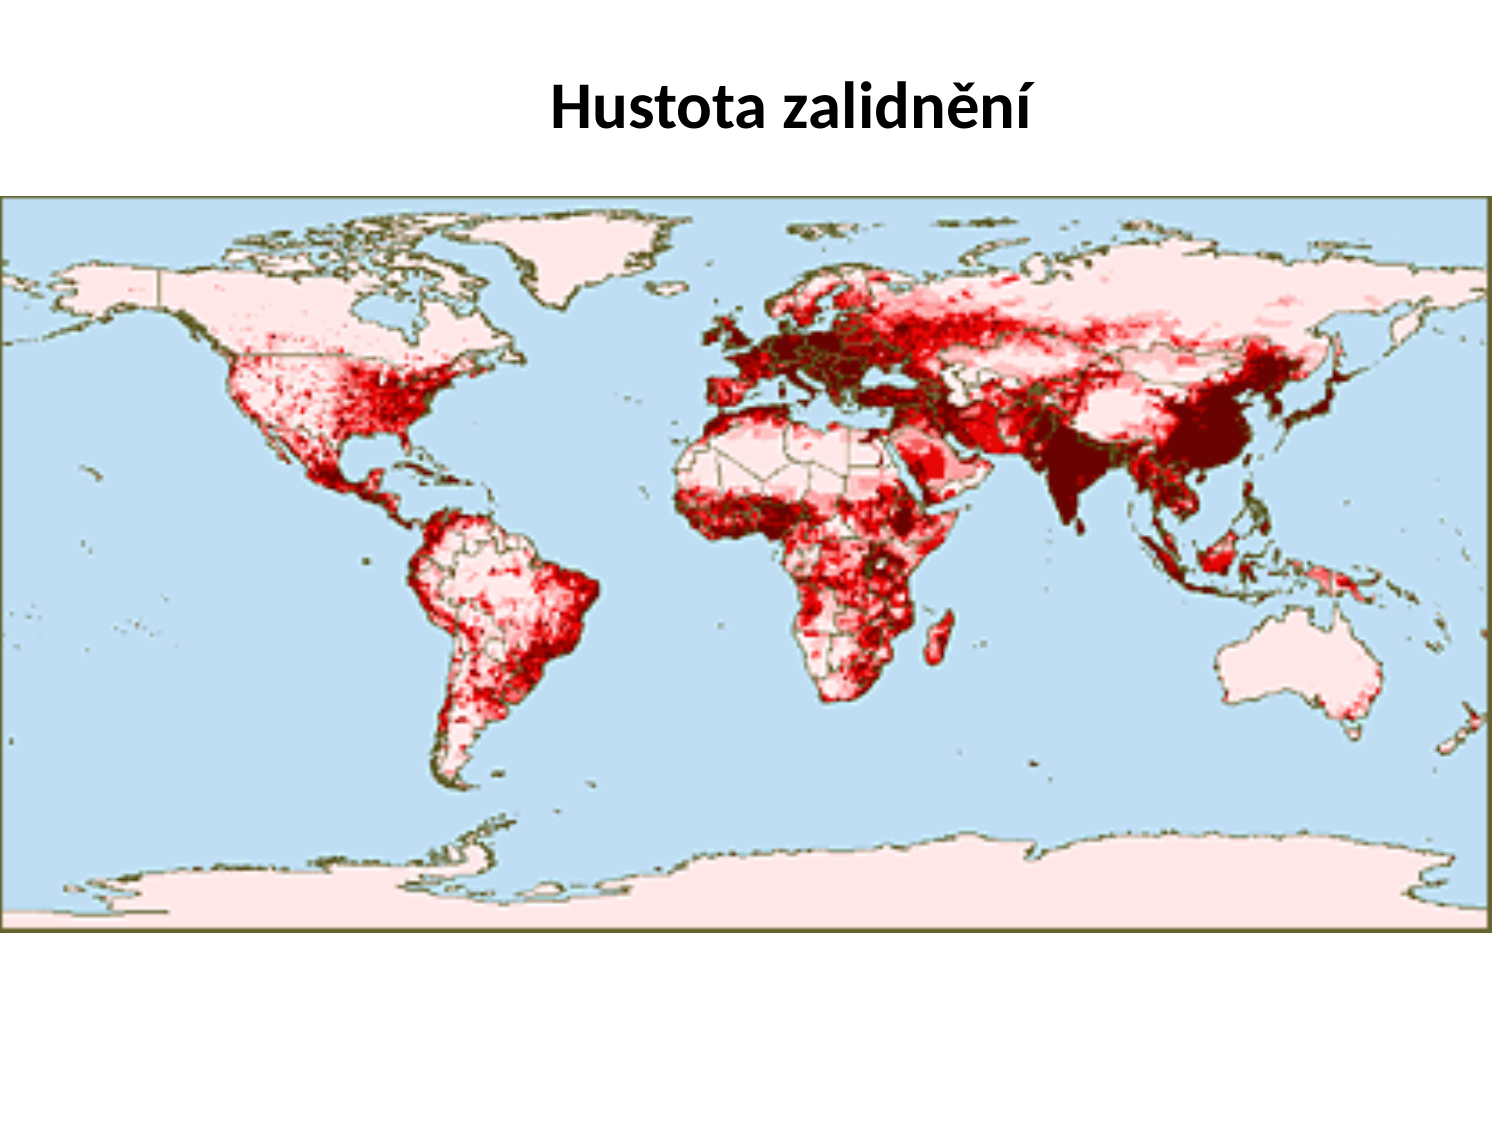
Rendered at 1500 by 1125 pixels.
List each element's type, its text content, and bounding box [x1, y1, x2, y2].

picture [0, 195, 1492, 934]
text_box Hustota zalidnění [123, 54, 1459, 150]
